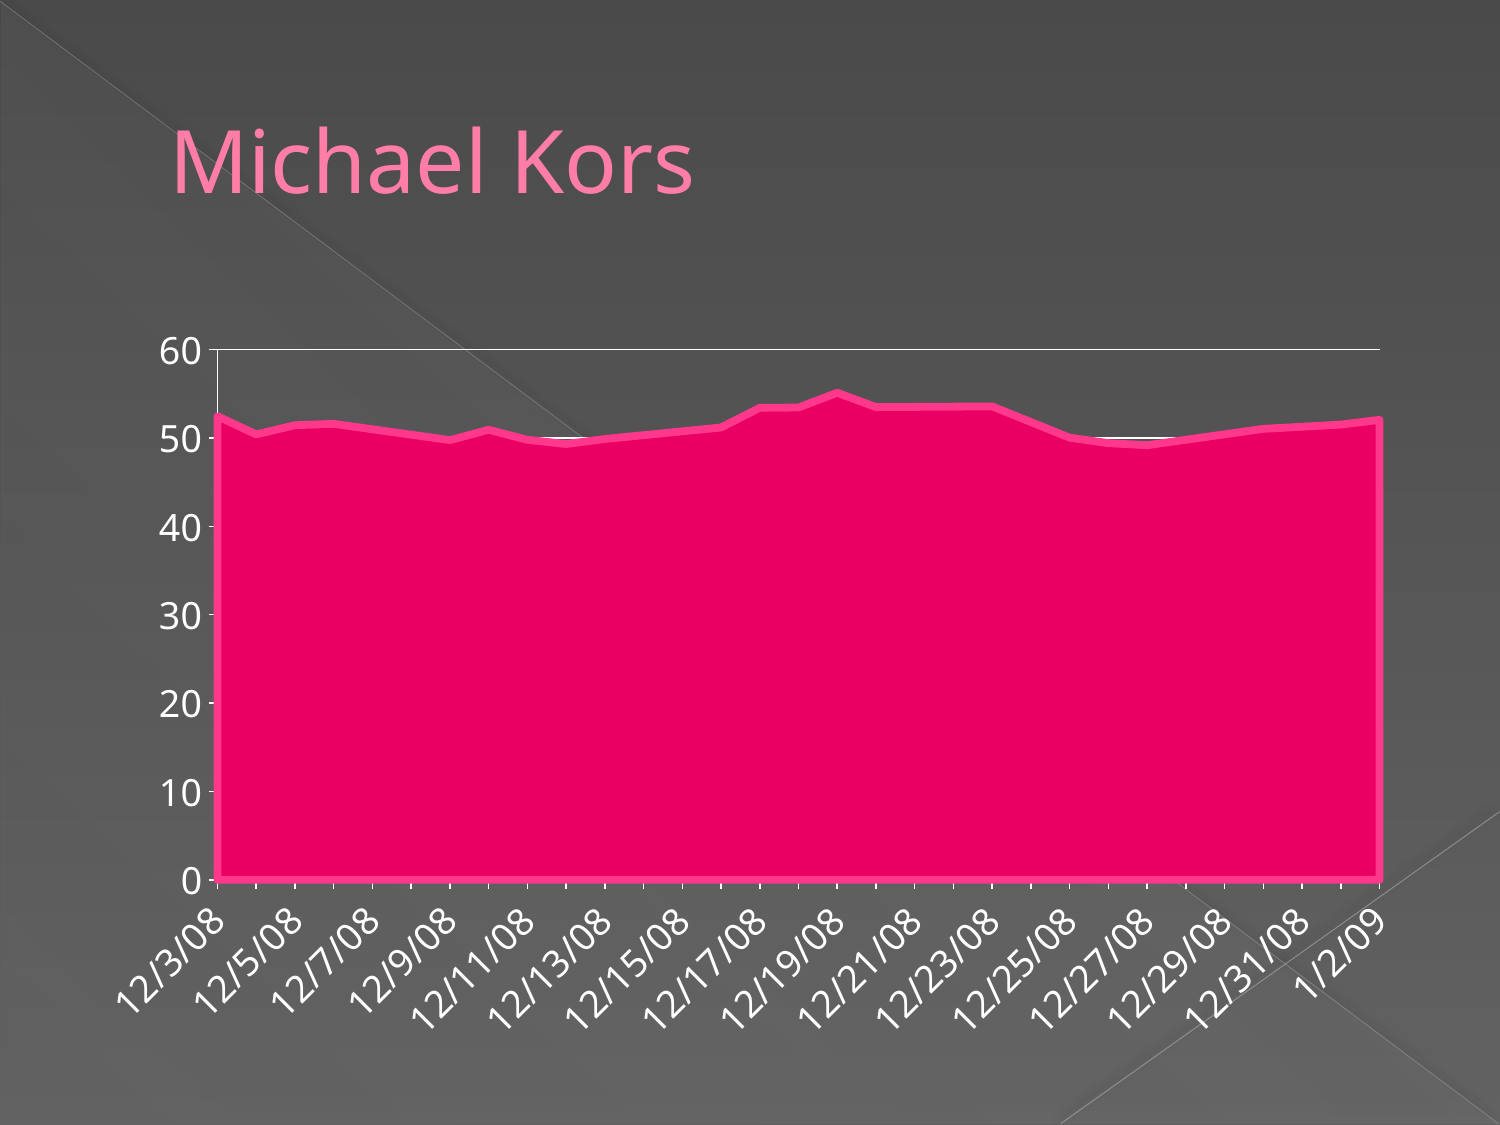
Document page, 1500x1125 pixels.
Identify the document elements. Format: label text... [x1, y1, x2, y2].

title Michael Kors [75, 43, 1425, 274]
chart [74, 308, 1426, 1060]
